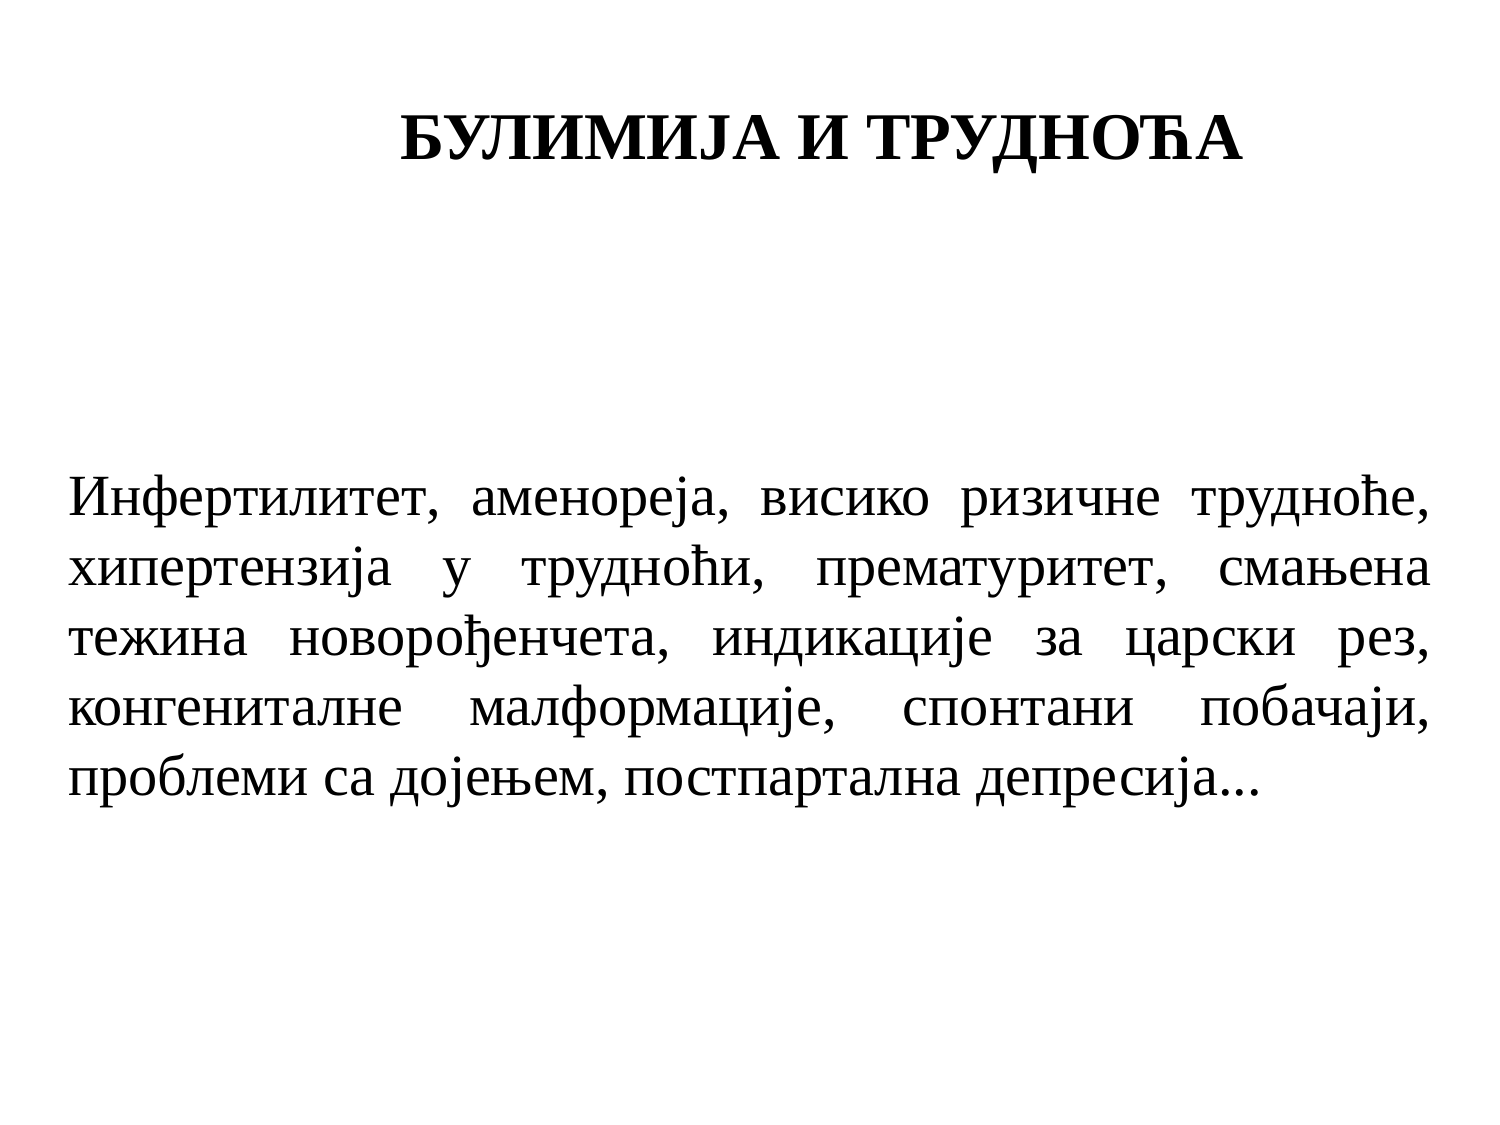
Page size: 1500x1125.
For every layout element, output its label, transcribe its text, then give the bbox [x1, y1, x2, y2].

list Инфертилитет, аменореја, висико ризичне трудноће, хипертензија у трудноћи, прематуритет, смањена тежина новорођенчета, индикације за царски рез, конгениталне малформације, спонтани побачаји, проблеми са дојењем, постпартална депресија... [53, 450, 1447, 1125]
title БУЛИМИЈА И ТРУДНОЋА [183, 78, 1462, 188]
